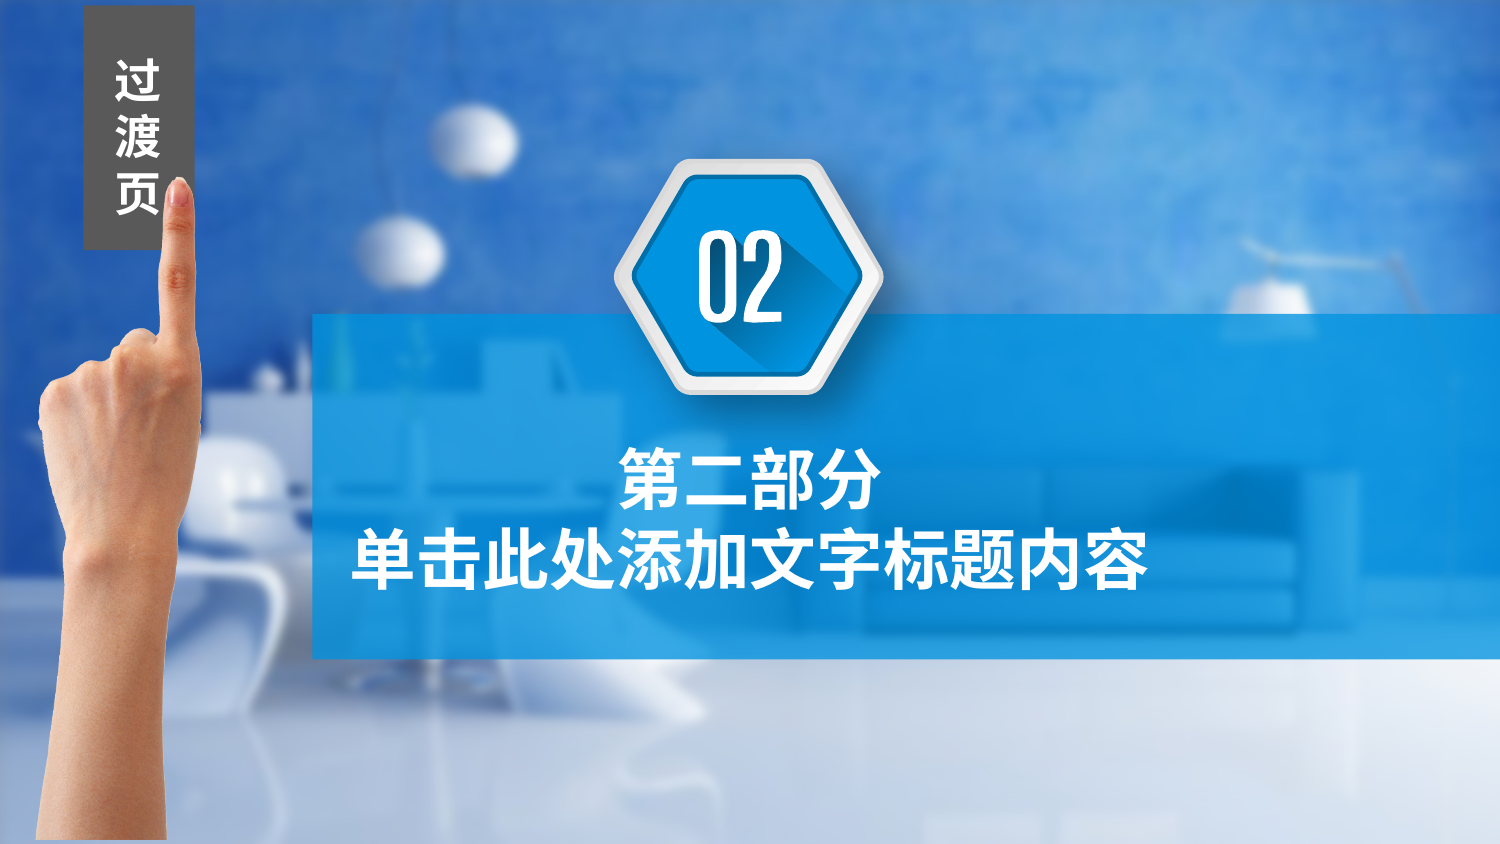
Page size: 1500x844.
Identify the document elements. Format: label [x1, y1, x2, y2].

text_box [615, 161, 882, 393]
text_box [83, 5, 198, 161]
picture [0, 0, 1500, 844]
